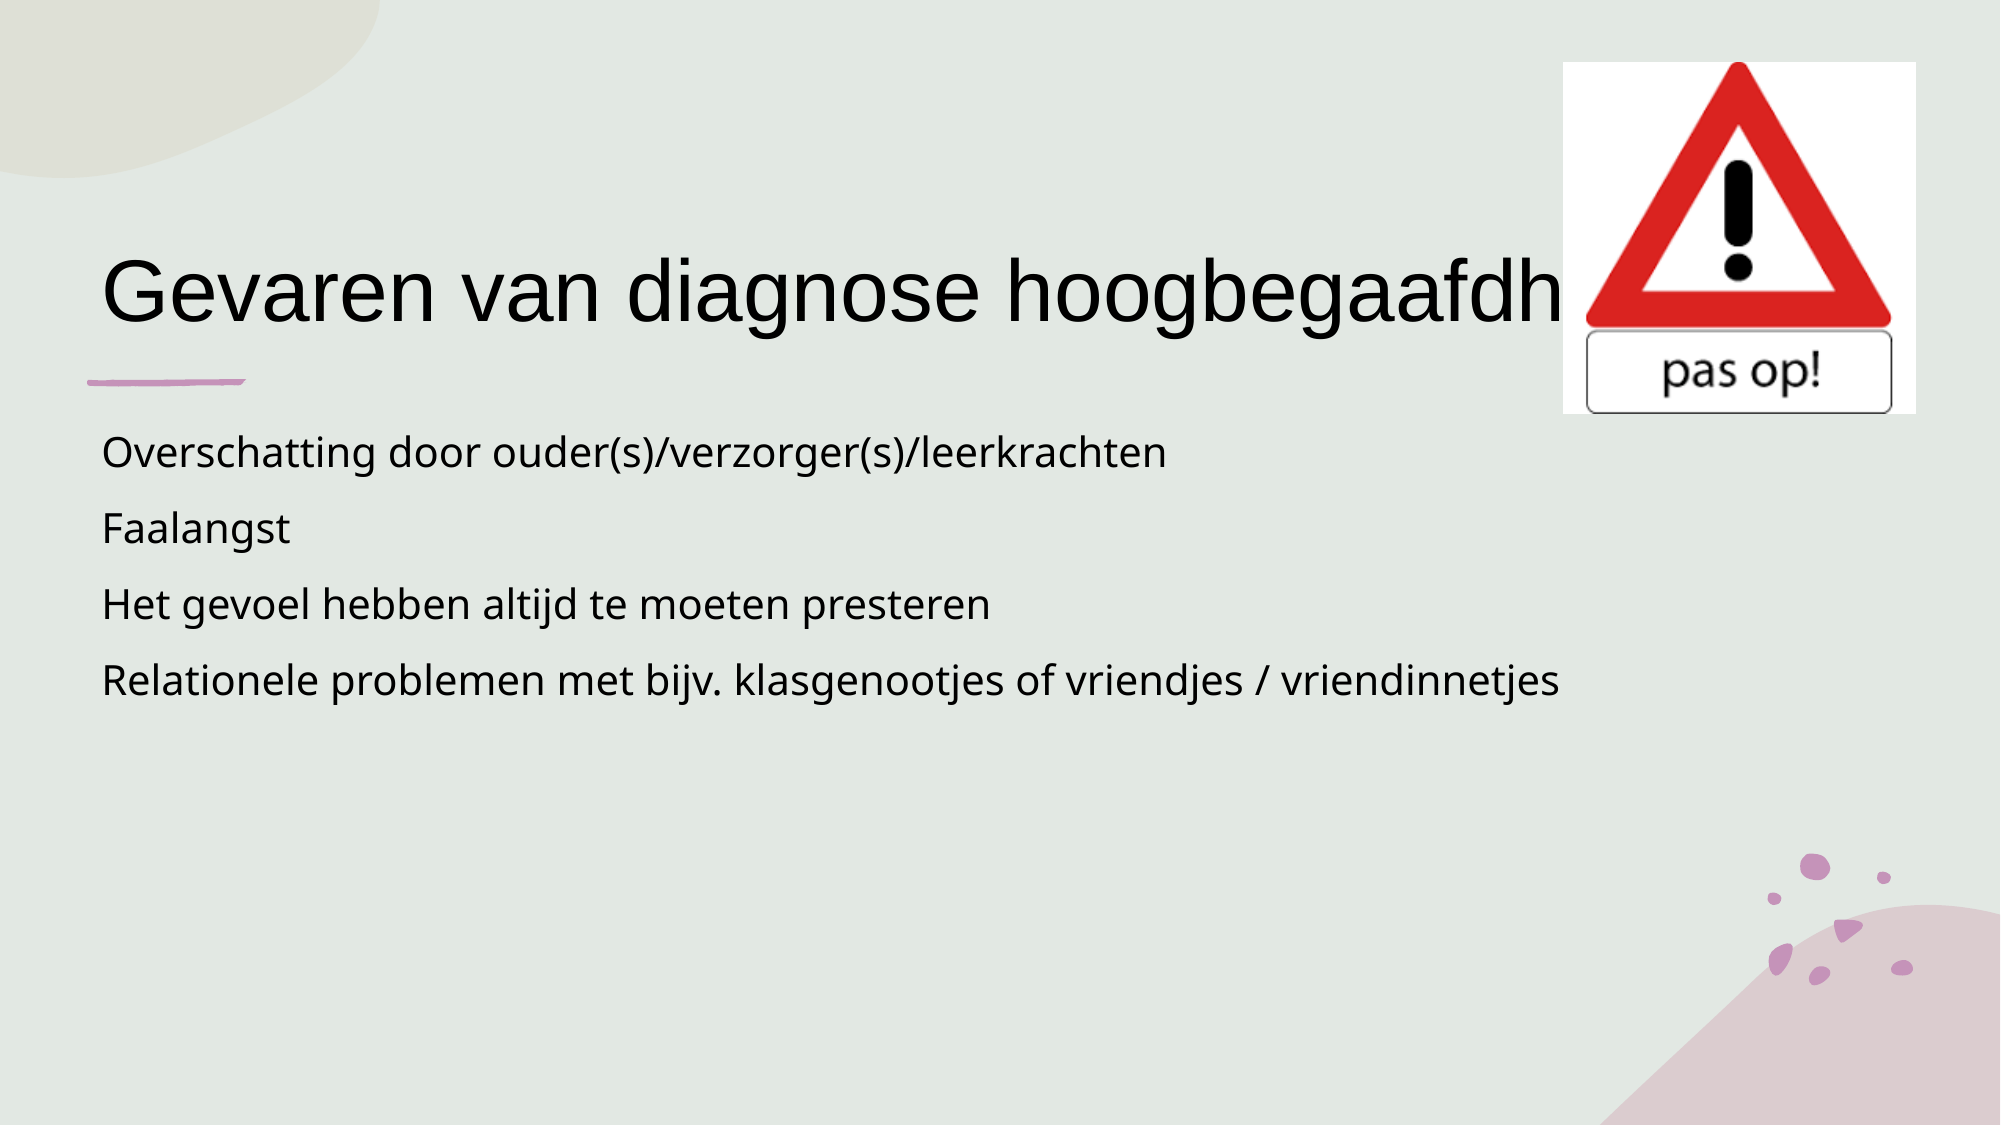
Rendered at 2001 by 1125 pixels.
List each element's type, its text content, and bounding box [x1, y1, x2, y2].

title Gevaren van diagnose hoogbegaafdheid [86, 129, 1558, 347]
list Overschatting door ouder(s)/verzorger(s)/leerkrachten Faalangst Het gevoel hebben altijd te moeten presteren Relationele problemen met bijv. klasgenootjes of vriendjes / vriendinnetjes [86, 413, 1740, 996]
picture [1563, 61, 1916, 414]
